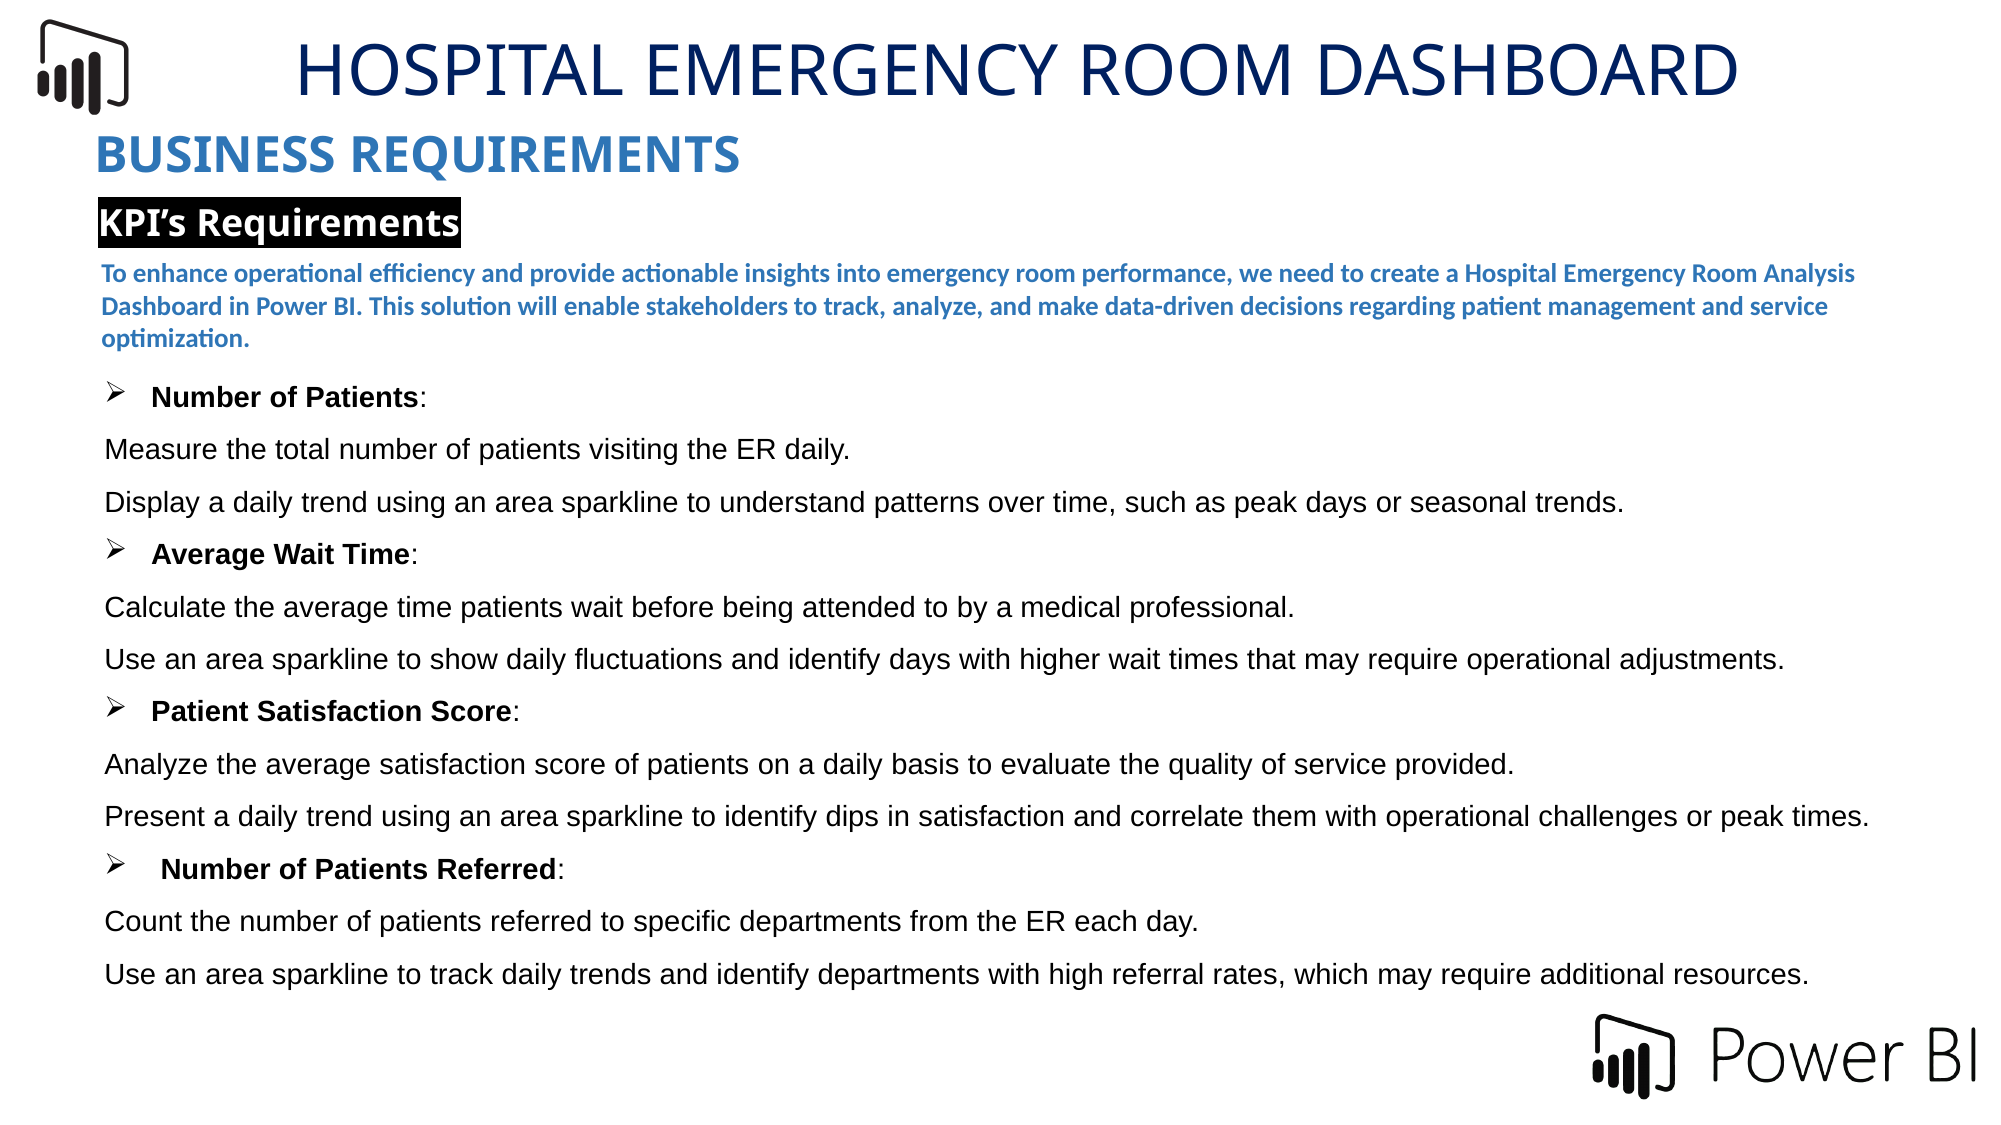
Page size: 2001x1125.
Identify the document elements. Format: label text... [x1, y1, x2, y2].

picture [1582, 1003, 1986, 1105]
picture [35, 19, 131, 115]
text_box HOSPITAL EMERGENCY ROOM DASHBOARD [231, 19, 1807, 116]
text_box Number of Patients: Measure the total number of patients visiting the ER daily. Display a daily trend using an area sparkline to understand patterns over time, such as peak days or seasonal trends. Average Wait Time: Calculate the average time patients wait before being attended to by a medical professional. Use an area sparkline to show daily fluctuations and identify days with higher wait times that may require operational adjustments. Patient Satisfaction Score: Analyze the average satisfaction score of patients on a daily basis to evaluate the quality of service provided. Present a daily trend using an area sparkline to identify dips in satisfaction and correlate them with operational challenges or peak times. Number of Patients Referred: Count the number of patients referred to specific departments from the ER each day. Use an area sparkline to track daily trends and identify departments with high referral rates, which may require additional resources. [89, 353, 1955, 998]
text_box To enhance operational efficiency and provide actionable insights into emergency room performance, we need to create a Hospital Emergency Room Analysis Dashboard in Power BI. This solution will enable stakeholders to track, analyze, and make data-driven decisions regarding patient management and service optimization. [86, 248, 1952, 361]
text_box KPI’s Requirements [83, 173, 1023, 270]
text_box BUSINESS REQUIREMENTS [79, 104, 1019, 201]
